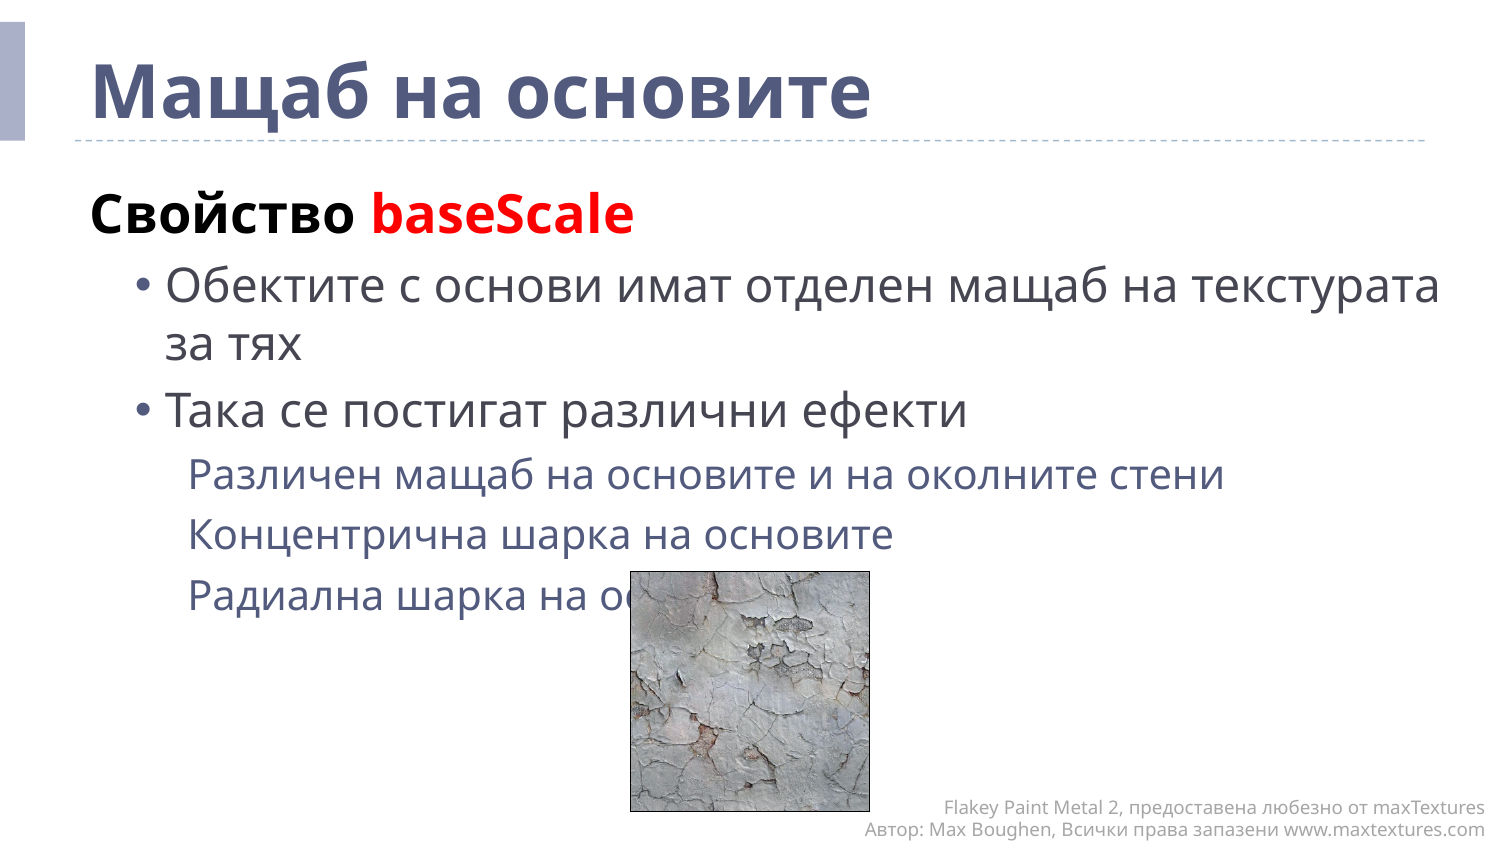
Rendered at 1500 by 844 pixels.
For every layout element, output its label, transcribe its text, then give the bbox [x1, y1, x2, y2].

title Мащаб на основите [75, 18, 1475, 141]
picture [629, 571, 871, 813]
list Свойство baseScale Обектите с основи имат отделен мащаб на текстурата за тях Така се постигат различни ефекти Различен мащаб на основите и на околните стени Концентрична шарка на основите Радиална шарка на основите [75, 171, 1475, 835]
text_box Flakey Paint Metal 2, предоставена любезно от maxTextures Автор: Max Boughen, Всички права запазени www.maxtextures.com [512, 787, 1500, 844]
